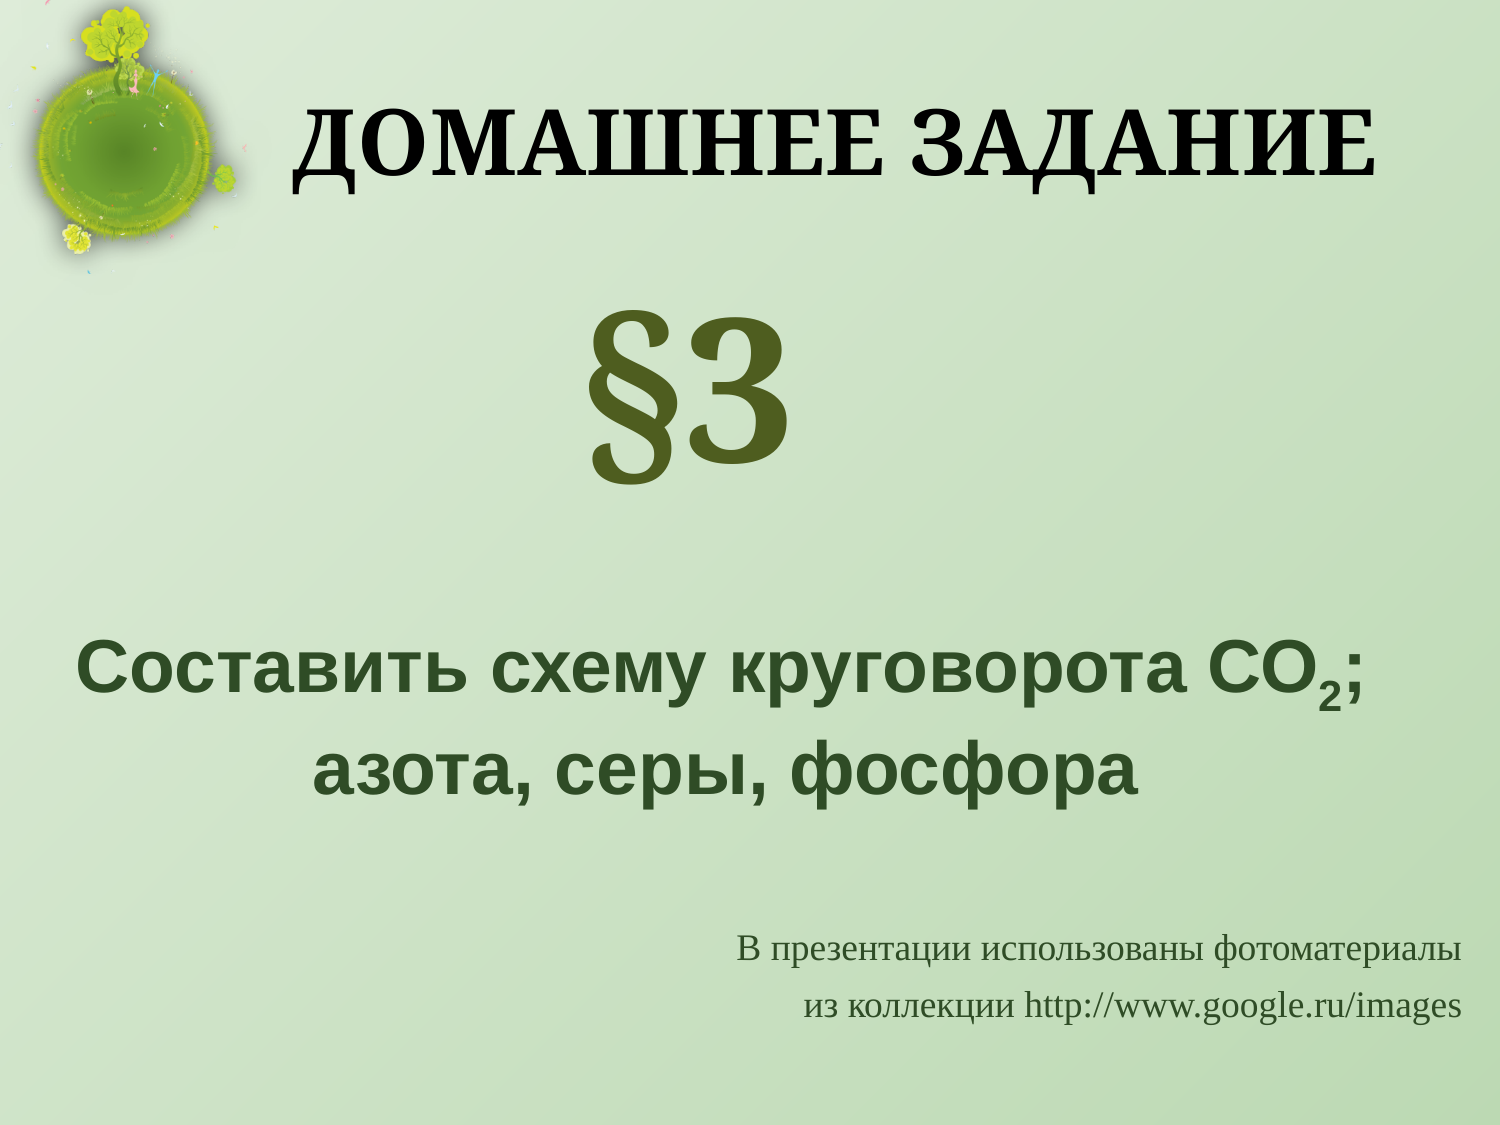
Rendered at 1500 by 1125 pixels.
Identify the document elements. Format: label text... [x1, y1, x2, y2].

title Домашнее задание [246, 45, 1425, 233]
text_box Составить схему круговорота СО2; азота, серы, фосфора [60, 609, 1404, 830]
picture [0, 0, 247, 274]
list §3 [561, 255, 951, 609]
text_box В презентации использованы фотоматериалы из коллекции http://www.google.ru/images [608, 915, 1478, 1123]
